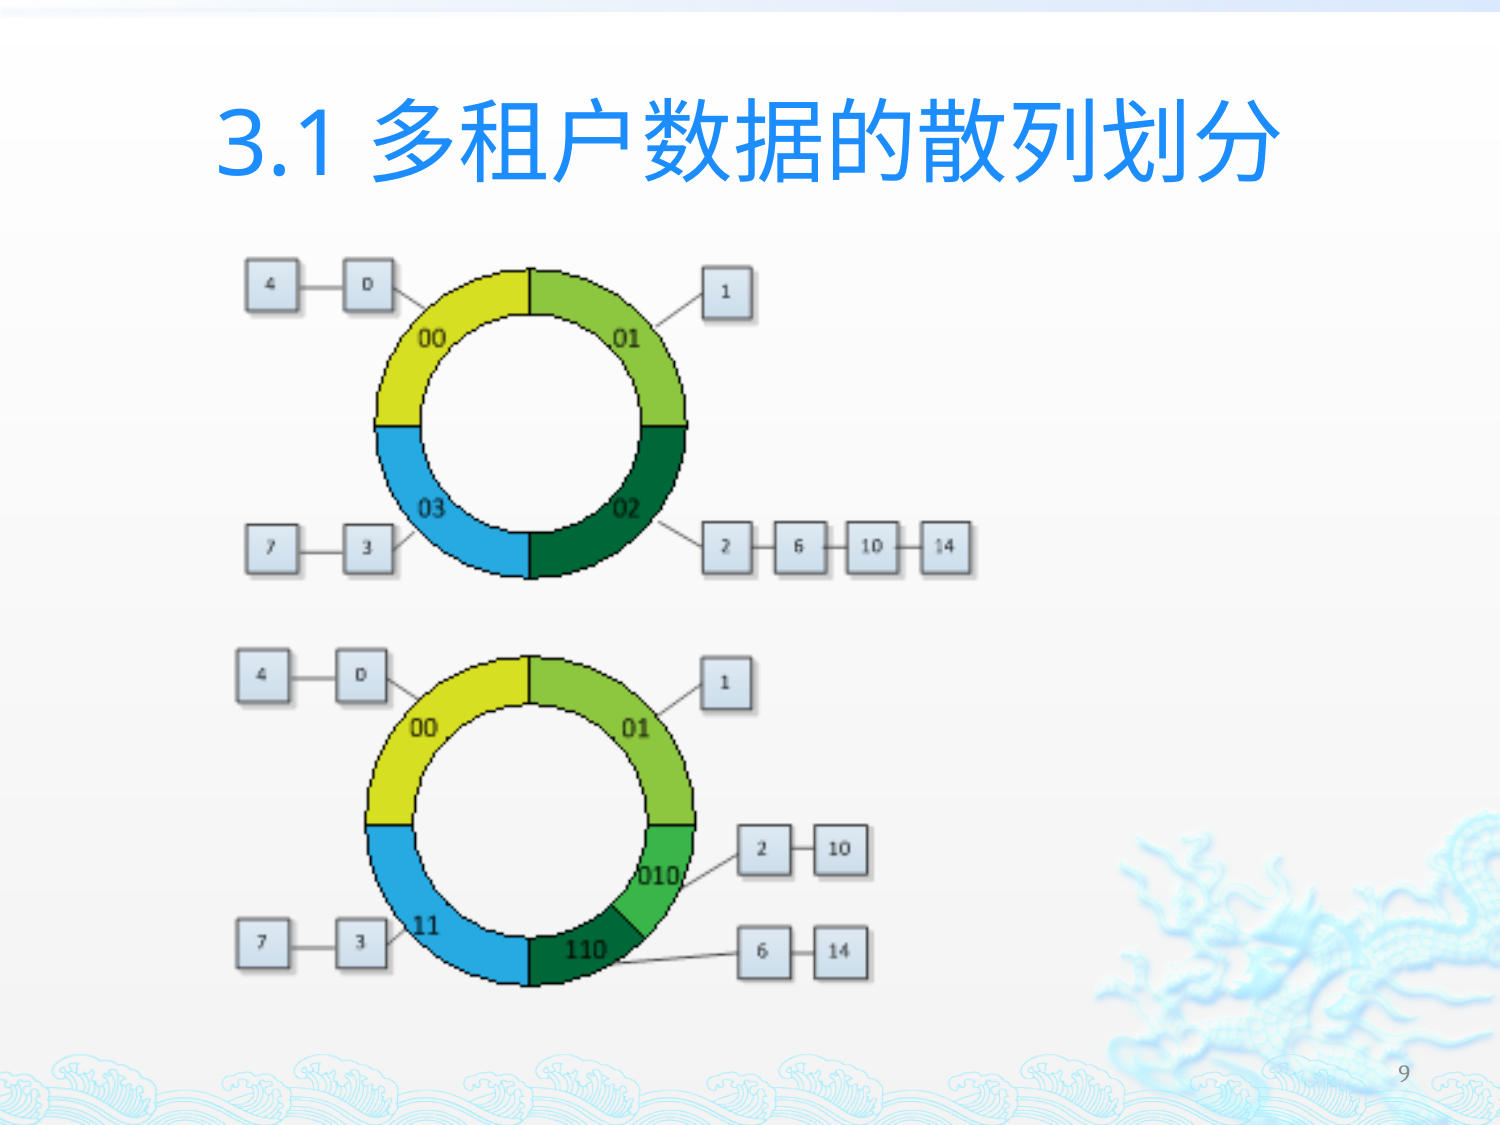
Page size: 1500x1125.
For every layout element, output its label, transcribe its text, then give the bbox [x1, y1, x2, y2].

picture [229, 644, 881, 1000]
slide_number 9 [1074, 1042, 1425, 1103]
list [241, 254, 987, 595]
title 3.1多租户数据的散列划分 [75, 45, 1425, 233]
